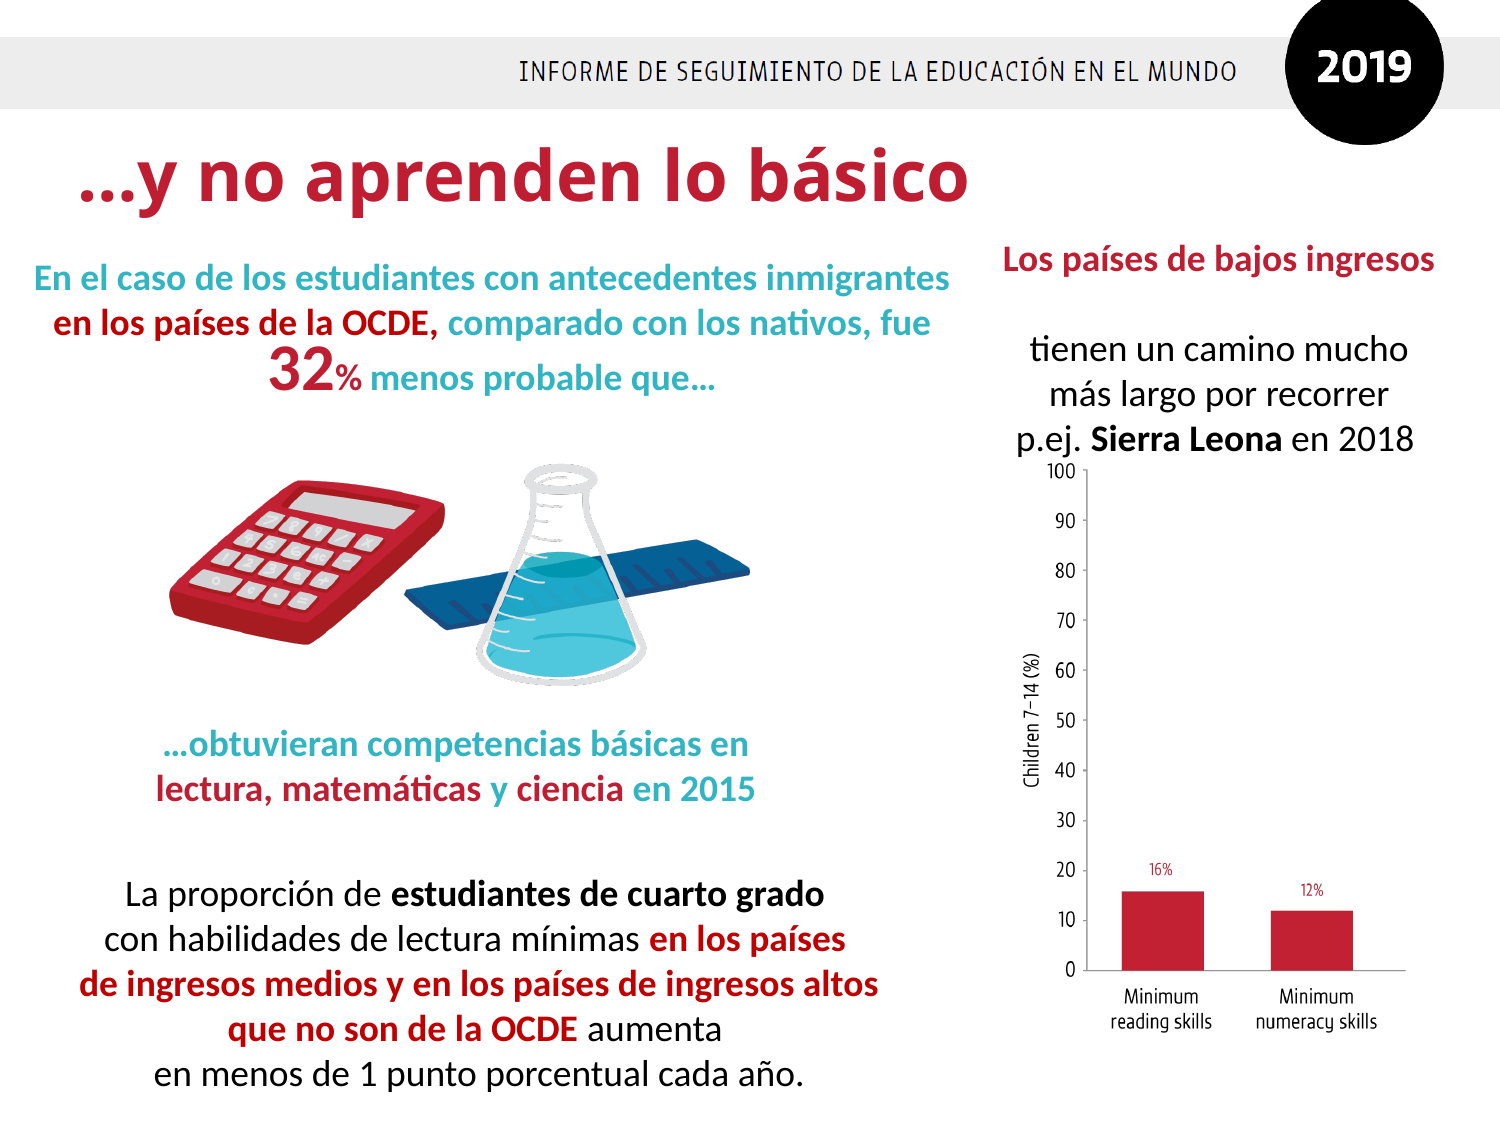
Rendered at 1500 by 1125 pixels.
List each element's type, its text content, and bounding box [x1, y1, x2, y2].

picture [1285, 0, 1444, 145]
text_box La proporción de estudiantes de cuarto grado con habilidades de lectura mínimas en los países de ingresos medios y en los países de ingresos altos que no son de la OCDE aumenta en menos de 1 punto porcentual cada año. [62, 861, 897, 1010]
picture [169, 463, 750, 687]
text_box Los países de bajos ingresos tienen un camino mucho más largo por recorrer p.ej. Sierra Leona en 2018 [984, 226, 1454, 467]
text_box En el caso de los estudiantes con antecedentes inmigrantes en los países de la OCDE, comparado con los nativos, fue 32% menos probable que… [0, 245, 985, 406]
picture [1020, 460, 1406, 1034]
text_box …y no aprenden lo básico [62, 123, 1426, 223]
text_box …obtuvieran competencias básicas en lectura, matemáticas y ciencia en 2015 [111, 711, 801, 816]
